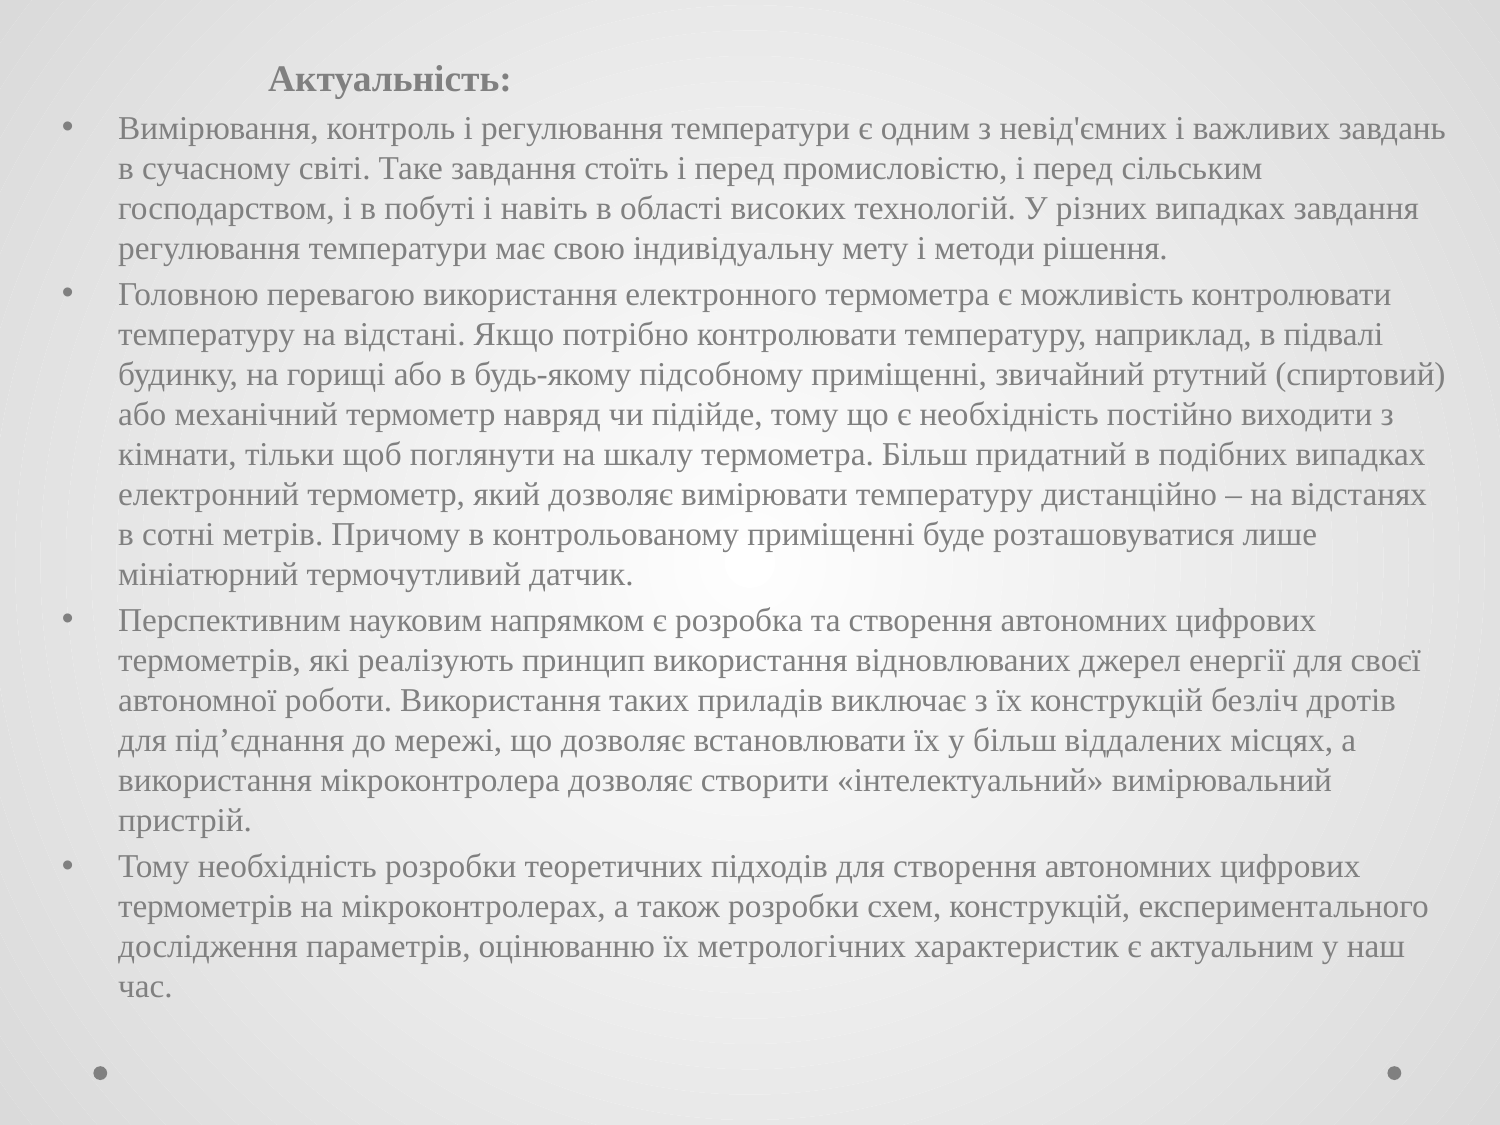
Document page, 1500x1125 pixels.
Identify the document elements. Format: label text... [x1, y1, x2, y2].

list Актуальність: Вимірювання, контроль і регулювання температури є одним з невід'ємних і важливих завдань в сучасному світі. Таке завдання стоїть і перед промисловістю, і перед сільським господарством, і в побуті і навіть в області високих технологій. У різних випадках завдання регулювання температури має свою індивідуальну мету і методи рішення. Головною перевагою використання електронного термометра є можливість контролювати температуру на відстані. Якщо потрібно контролювати температуру, наприклад, в підвалі будинку, на горищі або в будь-якому підсобному приміщенні, звичайний ртутний (спиртовий) або механічний термометр навряд чи підійде, тому що є необхідність постійно виходити з кімнати, тільки щоб поглянути на шкалу термометра. Більш придатний в подібних випадках електронний термометр, який дозволяє вимірювати температуру дистанційно – на відстанях в сотні метрів. Причому в контрольованому приміщенні буде розташовуватися лише мініатюрний термочутливий датчик. Перспективним науковим напрямком є розробка та створення автономних цифрових термометрів, які реалізують принцип використання відновлюваних джерел енергії для своєї автономної роботи. Використання таких приладів виключає з їх конструкцій безліч дротів для під’єднання до мережі, що дозволяє встановлювати їх у більш віддалених місцях, а використання мікроконтролера дозволяє створити «інтелектуальний» вимірювальний пристрій. Тому необхідність розробки теоретичних підходів для створення автономних цифрових термометрів на мікроконтролерах, а також розробки схем, конструкцій, експериментального дослідження параметрів, оцінюванню їх метрологічних характеристик є актуальним у наш час. [46, 46, 1465, 1020]
